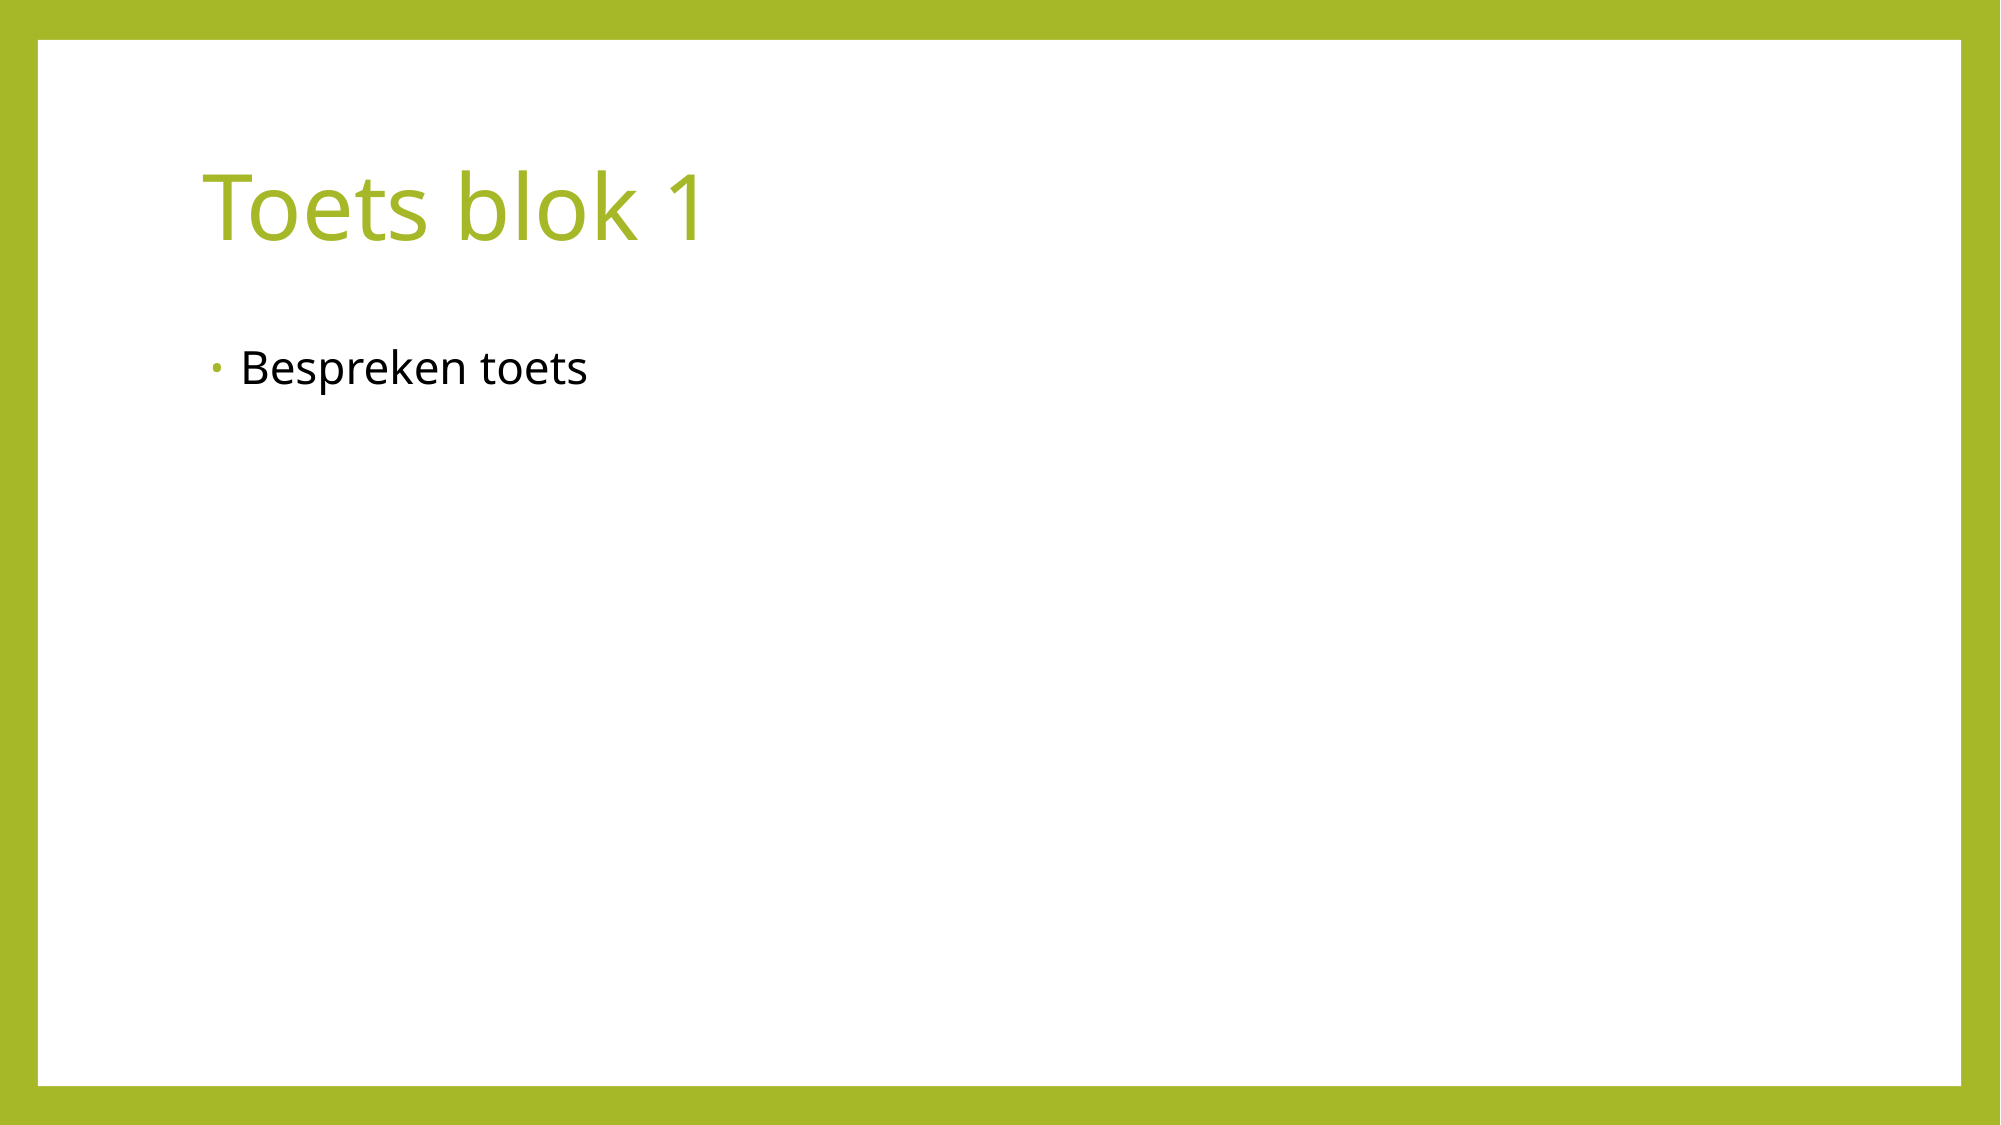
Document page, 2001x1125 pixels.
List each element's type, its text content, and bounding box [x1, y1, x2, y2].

list Bespreken toets [187, 337, 1808, 1000]
title Toets blok 1 [187, 99, 1808, 323]
